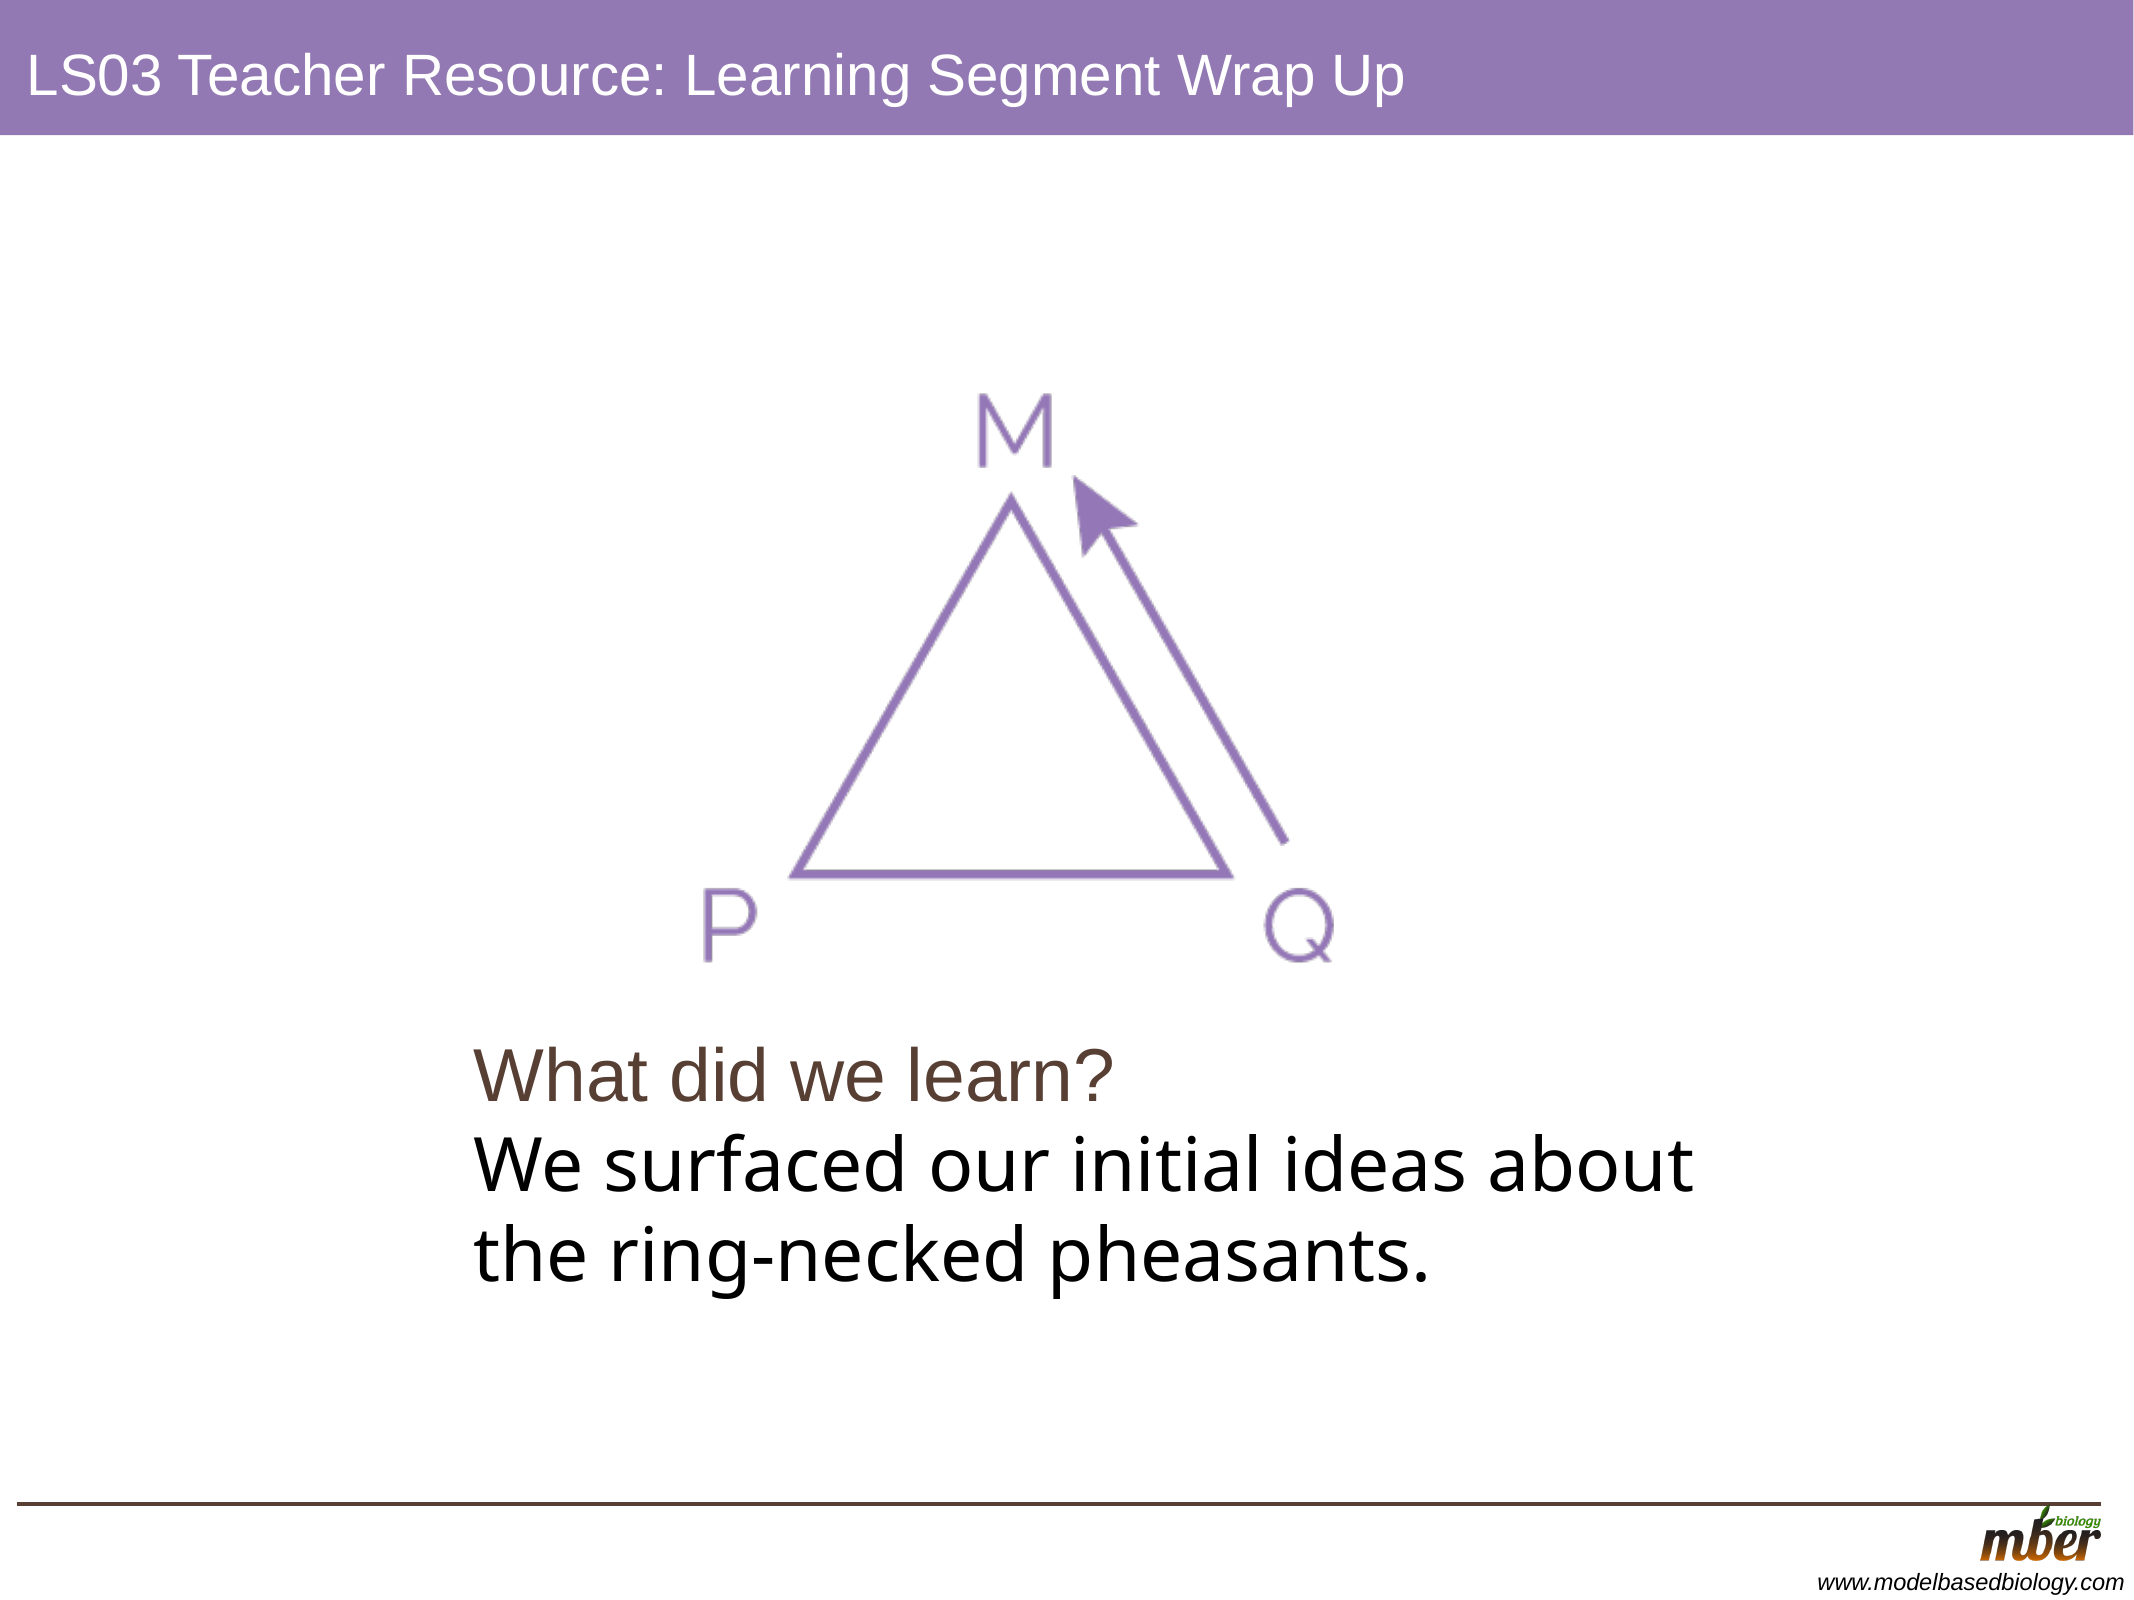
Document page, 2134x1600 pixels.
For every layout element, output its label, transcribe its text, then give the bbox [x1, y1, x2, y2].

picture [696, 379, 1338, 985]
picture [1980, 1504, 2101, 1561]
title LS03 Teacher Resource: Learning Segment Wrap Up [17, 31, 1736, 114]
text_box What did we learn? We surfaced our initial ideas about the ring-necked pheasants. [458, 1018, 1736, 1394]
